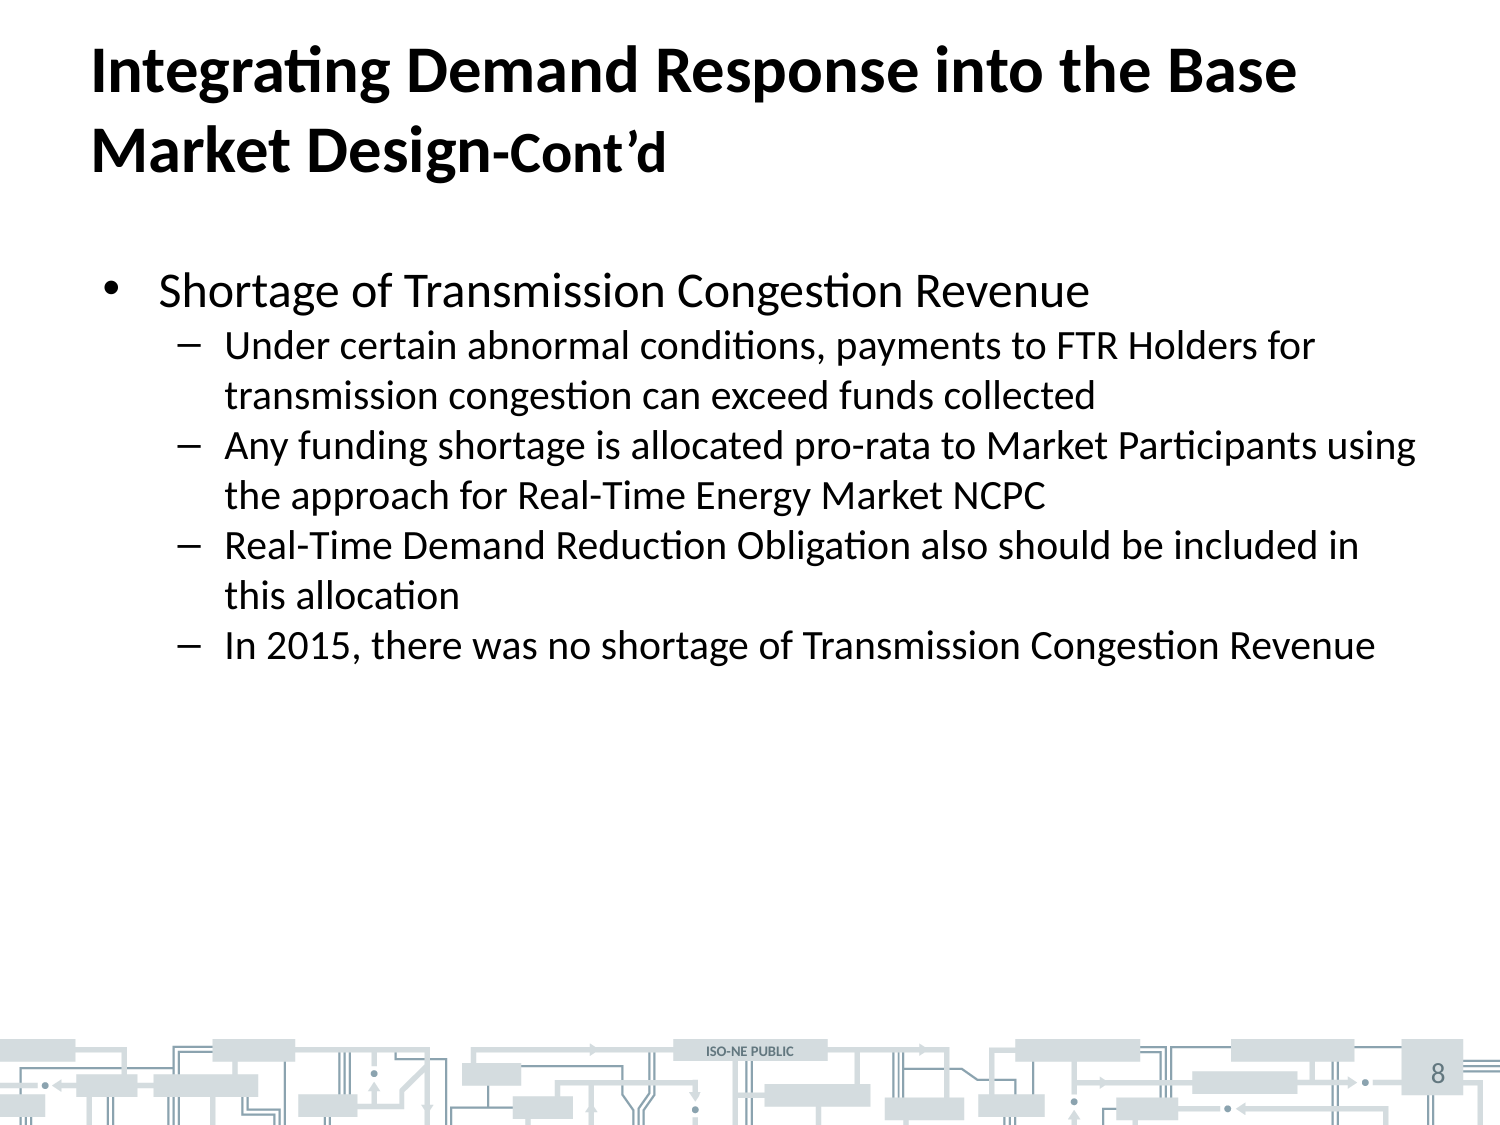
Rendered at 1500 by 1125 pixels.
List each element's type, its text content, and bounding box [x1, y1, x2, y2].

list Shortage of Transmission Congestion Revenue Under certain abnormal conditions, payments to FTR Holders for transmission congestion can exceed funds collected Any funding shortage is allocated pro-rata to Market Participants using the approach for Real-Time Energy Market NCPC Real-Time Demand Reduction Obligation also should be included in this allocation In 2015, there was no shortage of Transmission Congestion Revenue [87, 249, 1438, 1038]
picture [0, 1031, 1500, 1125]
title Integrating Demand Response into the Base Market Design-Cont’d [75, 12, 1425, 200]
slide_number 8 [1412, 1050, 1464, 1094]
